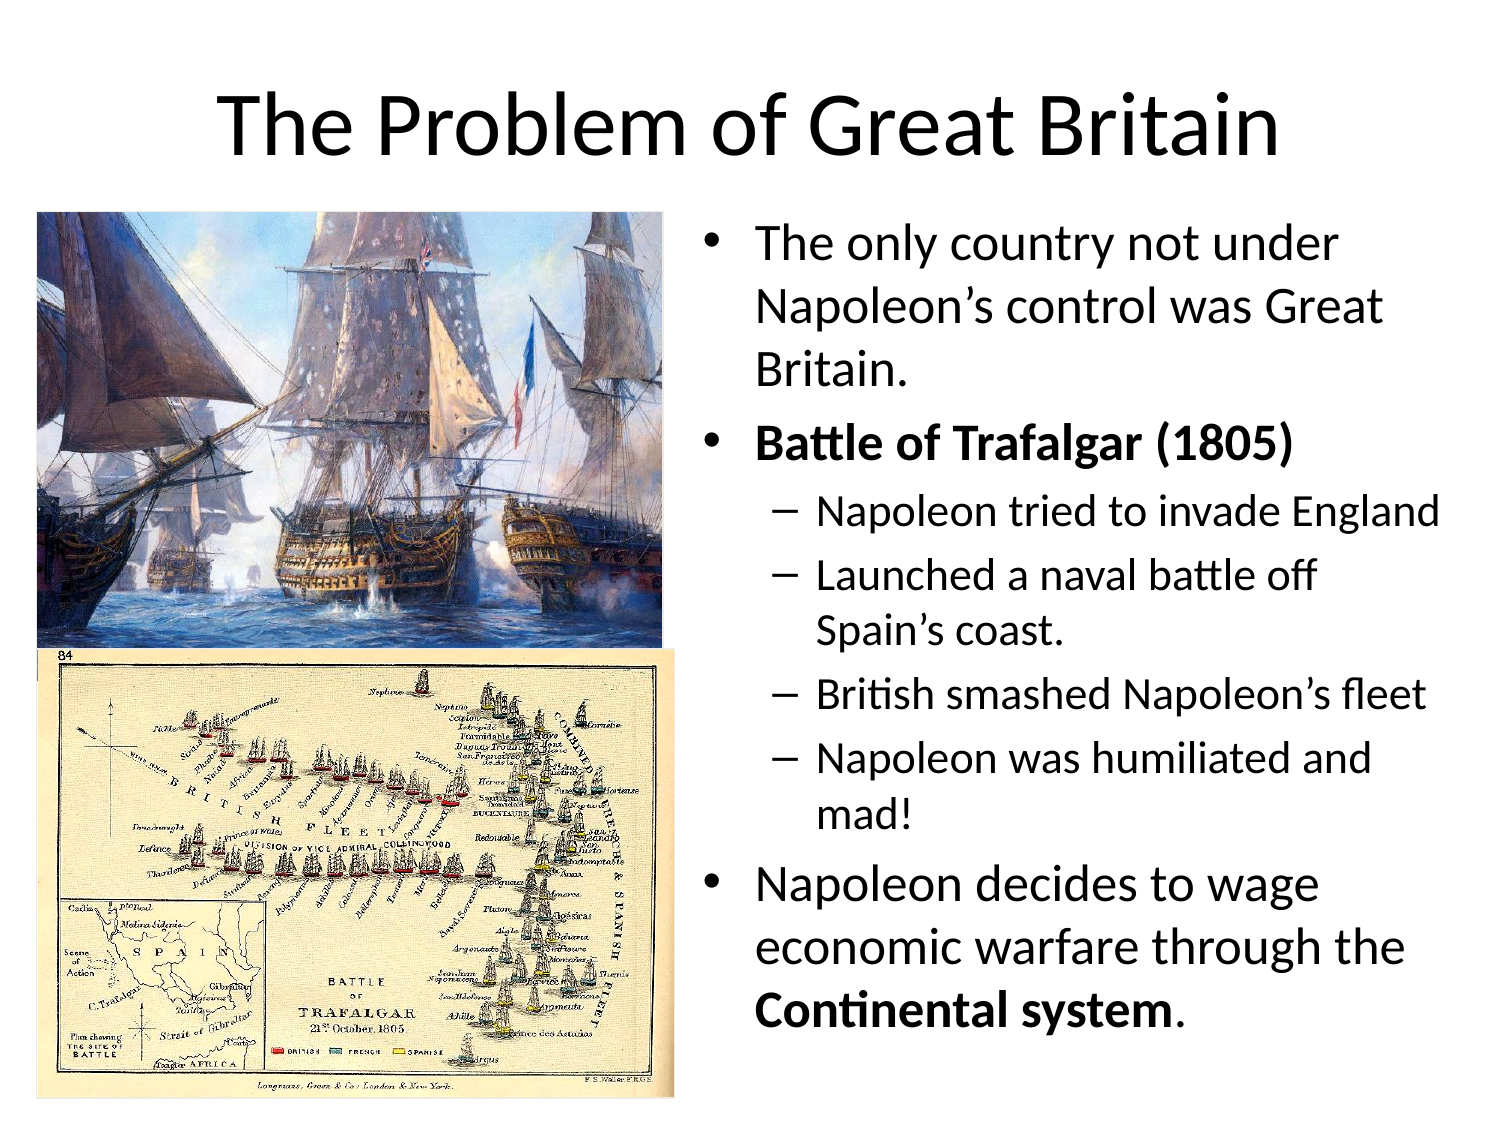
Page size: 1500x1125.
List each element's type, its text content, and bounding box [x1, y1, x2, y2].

list The only country not under Napoleon’s control was Great Britain. Battle of Trafalgar (1805) Napoleon tried to invade England Launched a naval battle off Spain’s coast. British smashed Napoleon’s fleet Napoleon was humiliated and mad! Napoleon decides to wage economic warfare through the Continental system. [687, 200, 1463, 1063]
picture [37, 212, 675, 1098]
title The Problem of Great Britain [75, 24, 1425, 213]
